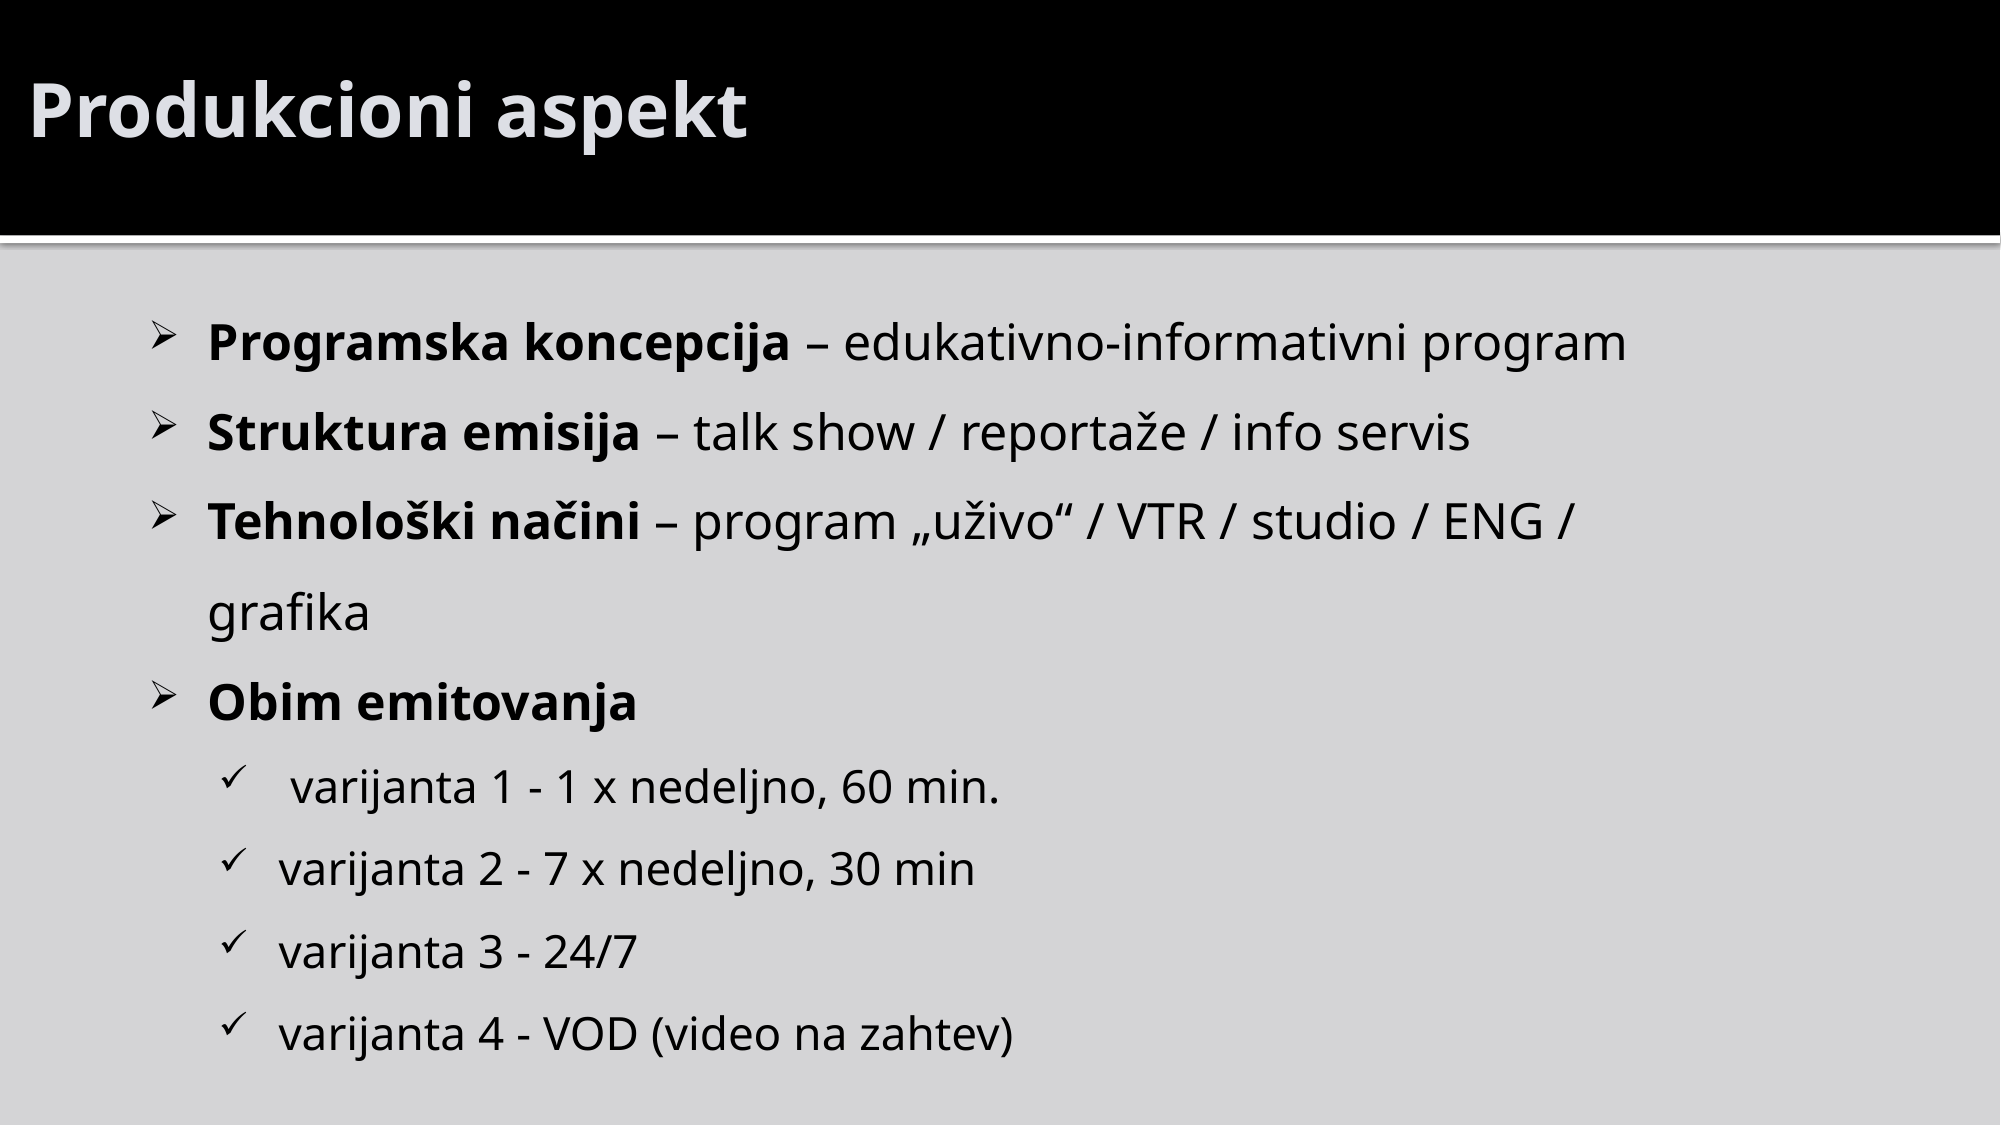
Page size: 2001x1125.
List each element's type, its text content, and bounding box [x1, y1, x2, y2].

list Programska koncepcija – edukativno-informativni program Struktura emisija – talk show / reportaže / info servis Tehnološki načini – program „uživo“ / VTR / studio / ENG / grafika Obim emitovanja varijanta 1 - 1 x nedeljno, 60 min. varijanta 2 - 7 x nedeljno, 30 min varijanta 3 - 24/7 varijanta 4 - VOD (video na zahtev) [37, 237, 1725, 1125]
text_box Produkcioni aspekt [12, 62, 1663, 200]
